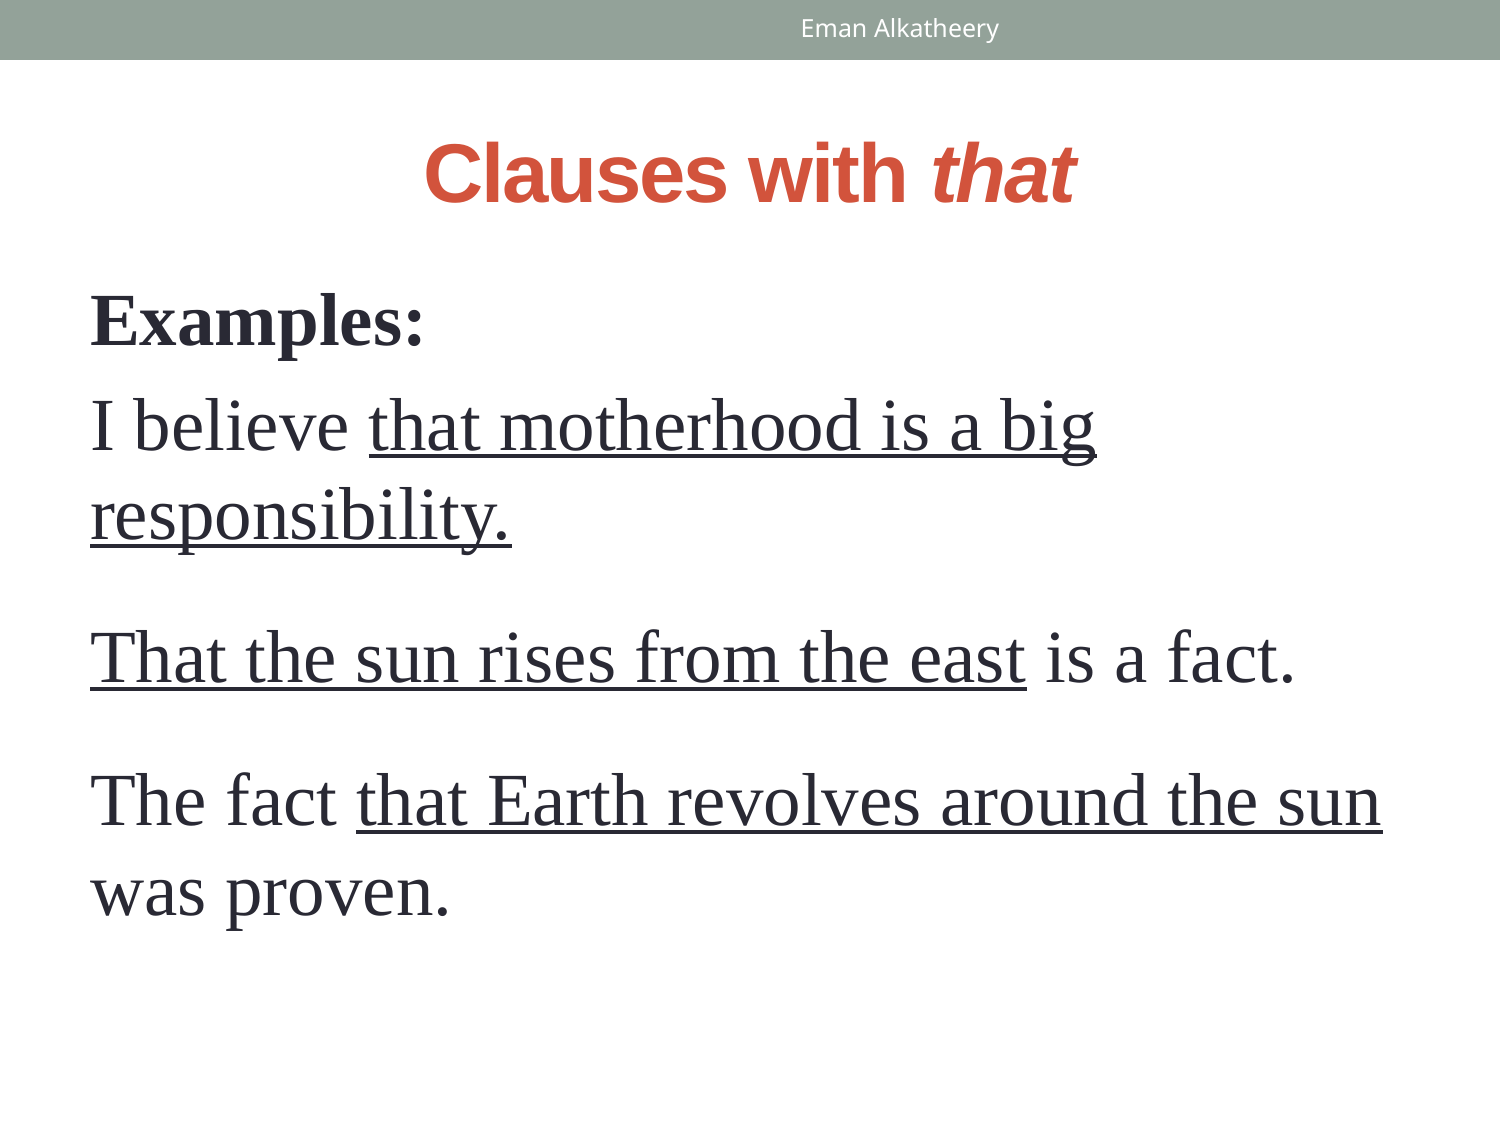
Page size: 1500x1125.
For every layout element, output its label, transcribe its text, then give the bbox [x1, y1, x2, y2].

list Examples: I believe that motherhood is a big responsibility. That the sun rises from the east is a fact. The fact that Earth revolves around the sun was proven. [75, 262, 1459, 1063]
footer Eman Alkatheery [562, 3, 1238, 57]
title Clauses with that [75, 87, 1425, 250]
